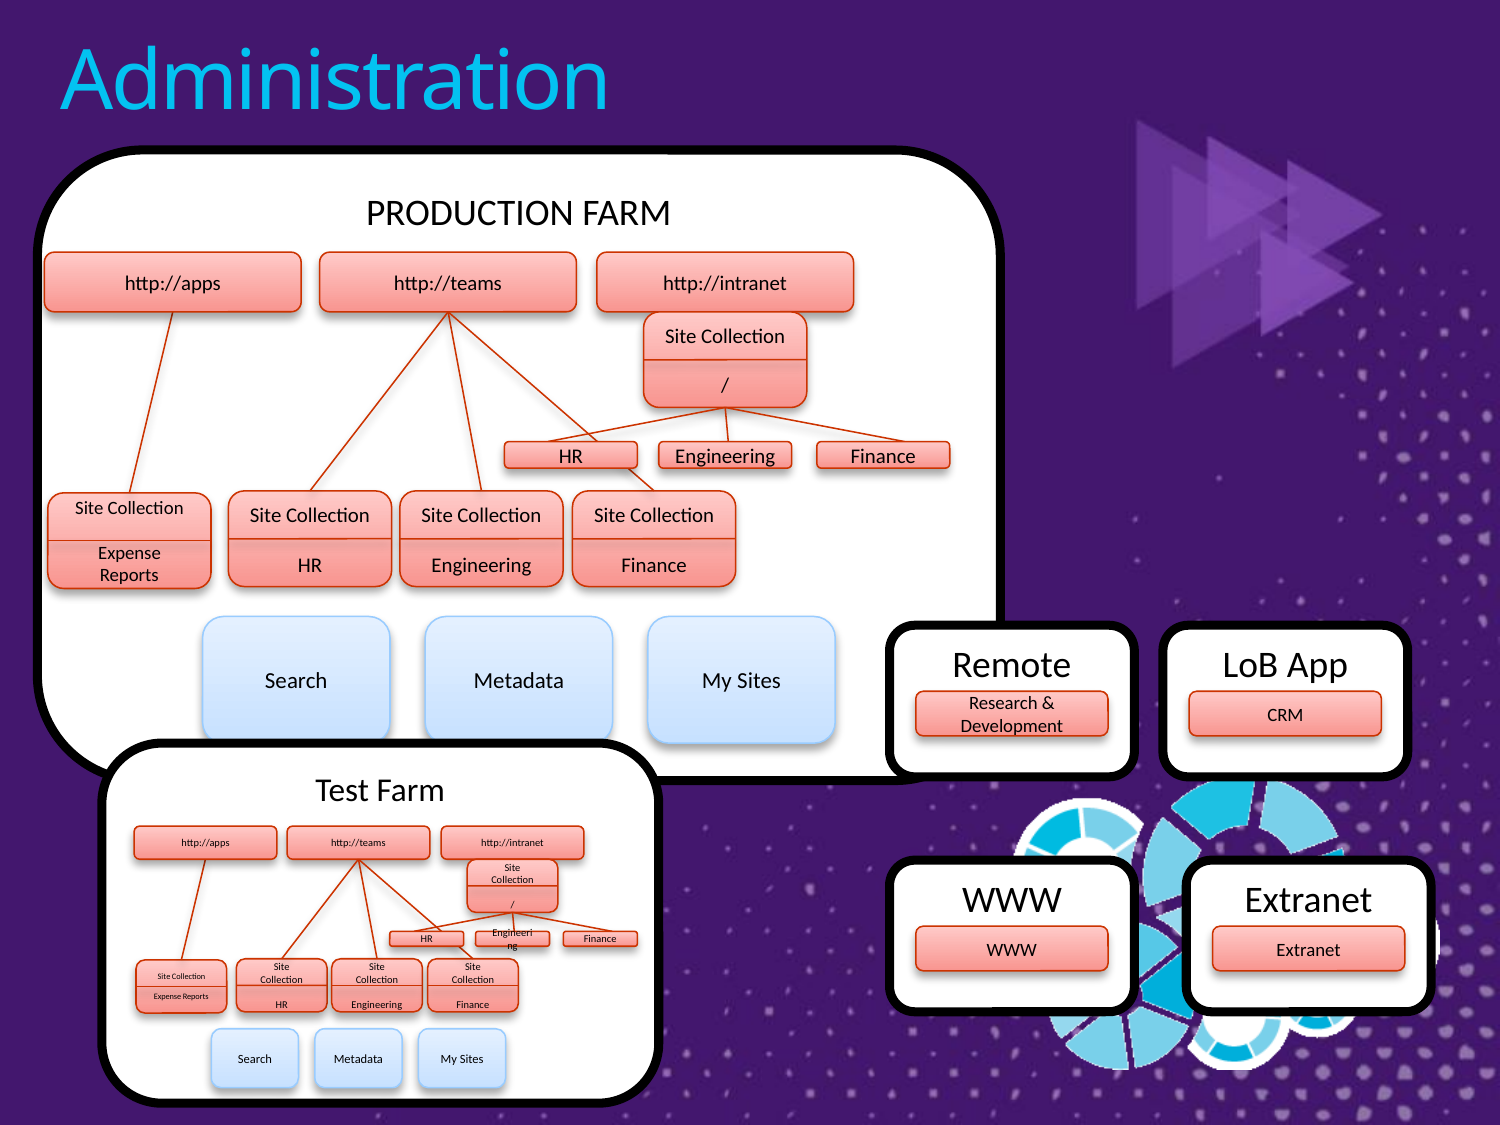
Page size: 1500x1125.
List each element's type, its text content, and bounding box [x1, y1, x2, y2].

text_box Research & Development [1006, 690, 1109, 737]
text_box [37, 149, 1001, 781]
text_box LoB App [1158, 620, 1413, 774]
text_box WWW [915, 925, 952, 972]
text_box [202, 616, 836, 744]
text_box WWW [885, 855, 952, 1017]
text_box CRM [1188, 690, 1383, 737]
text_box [211, 1028, 506, 1088]
text_box Test Farm [97, 792, 664, 1108]
text_box Remote [1006, 620, 1139, 774]
title Administration [60, 37, 1440, 120]
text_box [133, 825, 638, 1014]
picture [0, 0, 1500, 1125]
